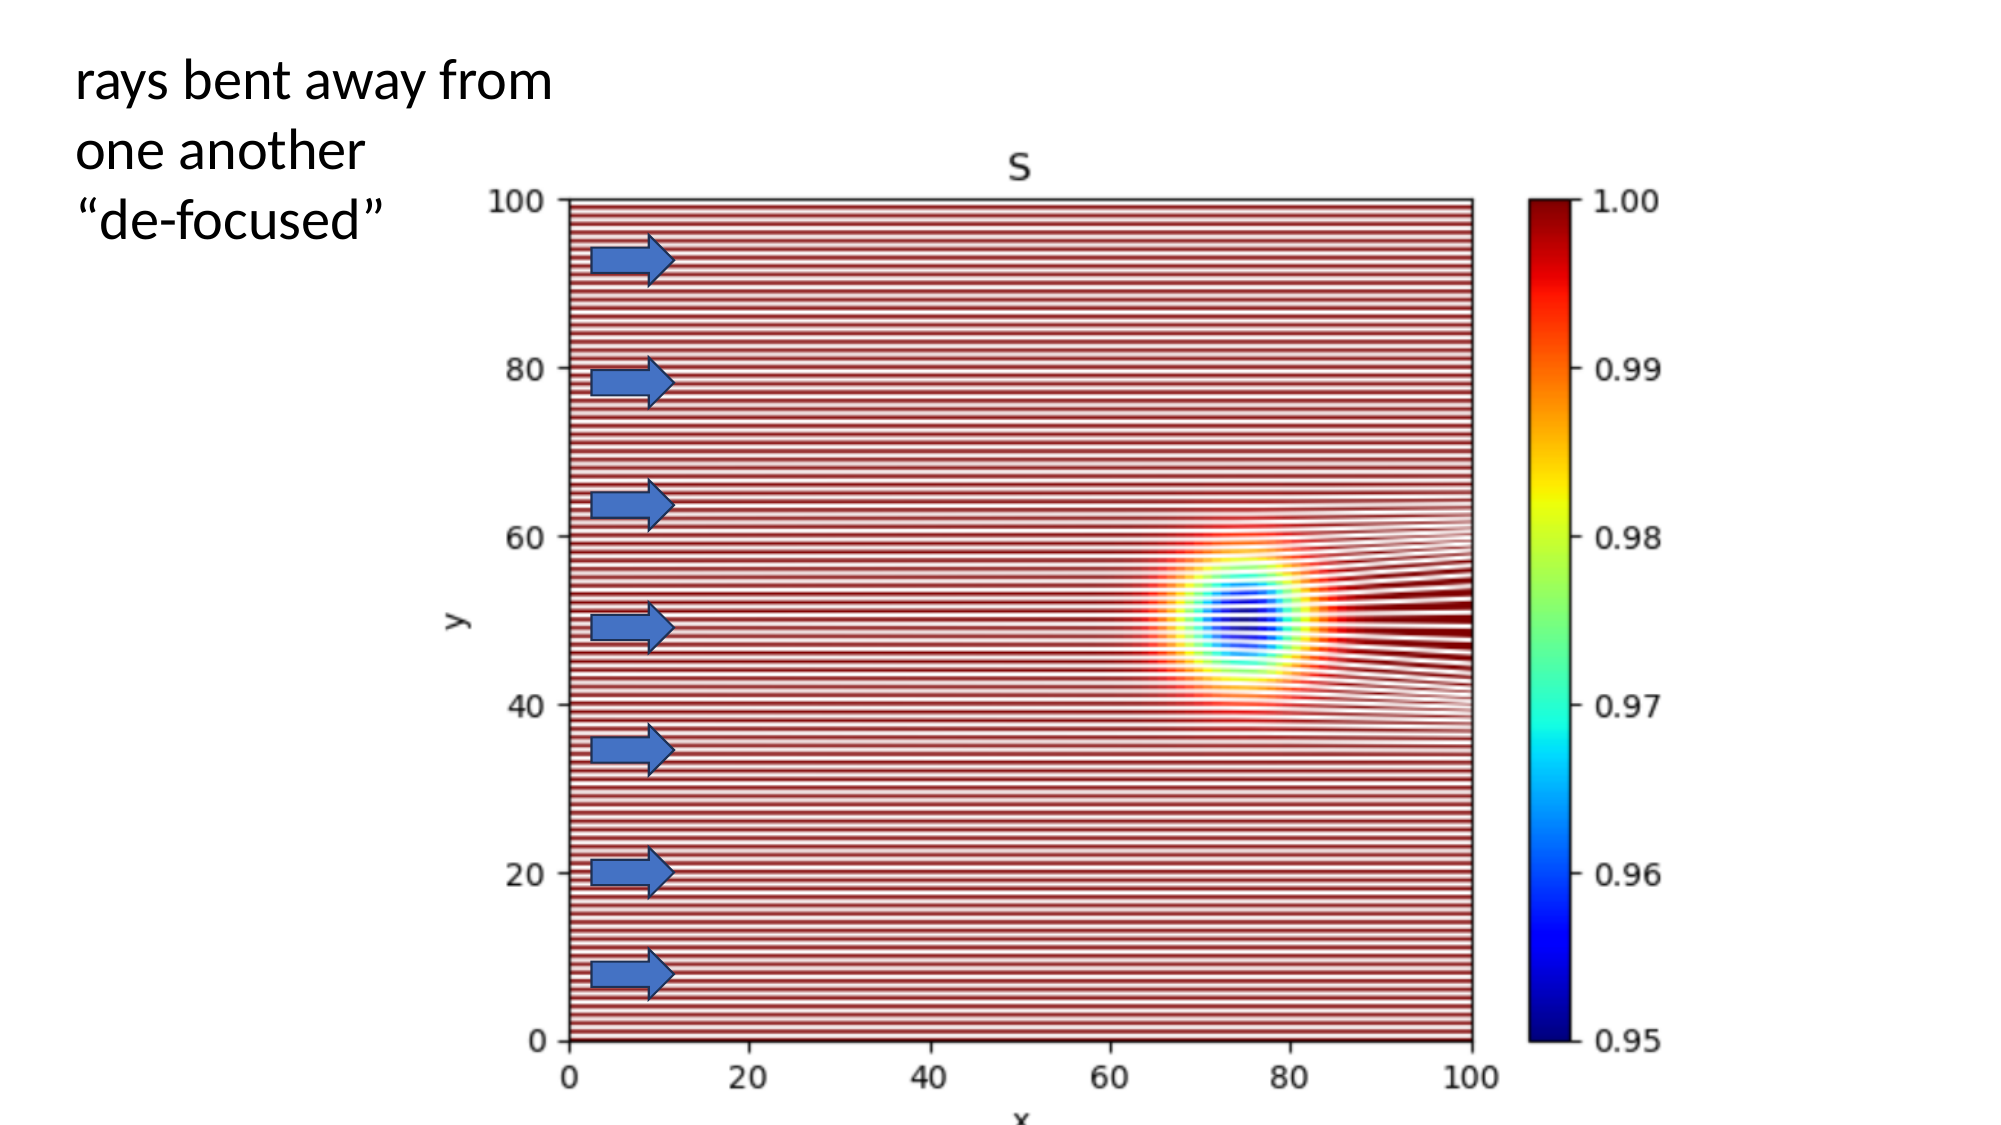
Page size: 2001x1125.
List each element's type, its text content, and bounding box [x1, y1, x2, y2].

text_box rays bent away from one another “de-focused” [60, 33, 569, 259]
picture [413, 137, 1689, 1125]
